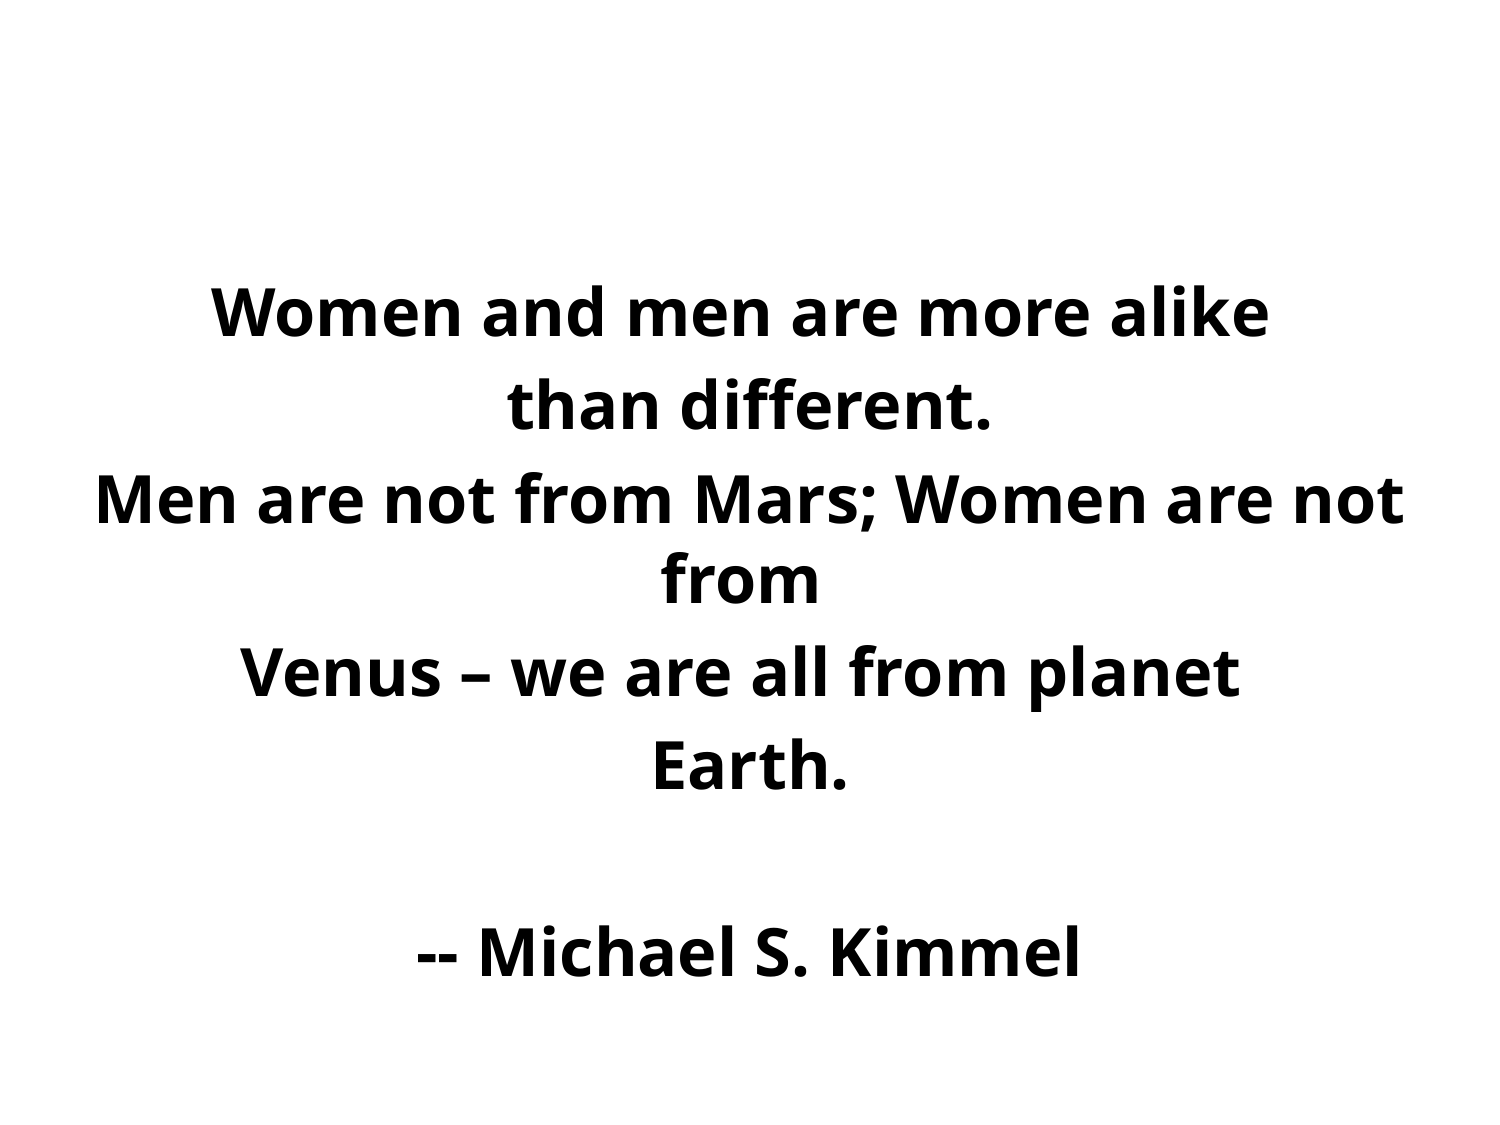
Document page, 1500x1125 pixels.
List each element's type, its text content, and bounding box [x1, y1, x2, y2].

list Women and men are more alike than different. Men are not from Mars; Women are not from Venus – we are all from planet Earth. -- Michael S. Kimmel [75, 262, 1425, 1005]
